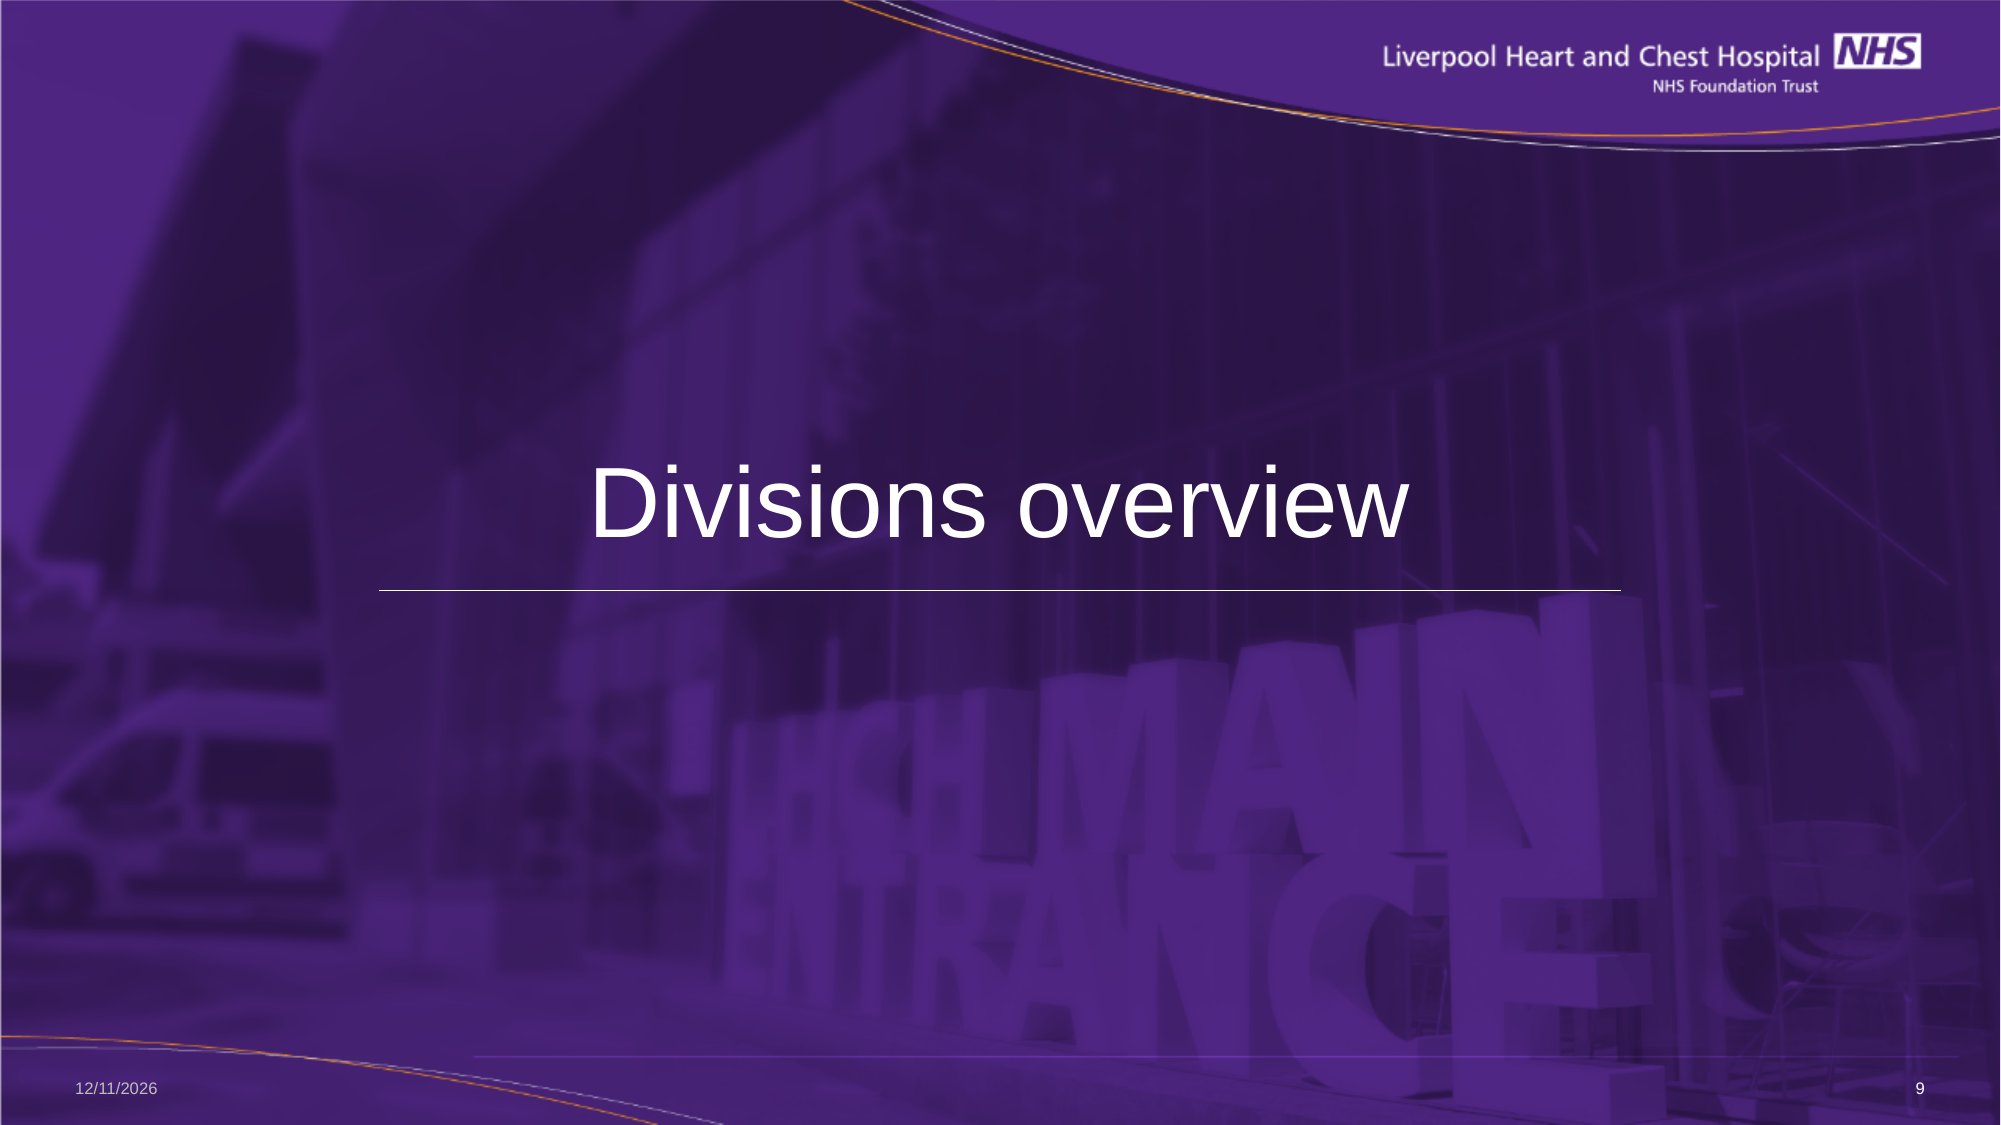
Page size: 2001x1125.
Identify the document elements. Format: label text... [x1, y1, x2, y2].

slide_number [60, 1058, 511, 1118]
picture [0, 0, 2001, 1125]
title Divisions overview [139, 518, 1861, 657]
slide_number 9 [1489, 1058, 1940, 1118]
